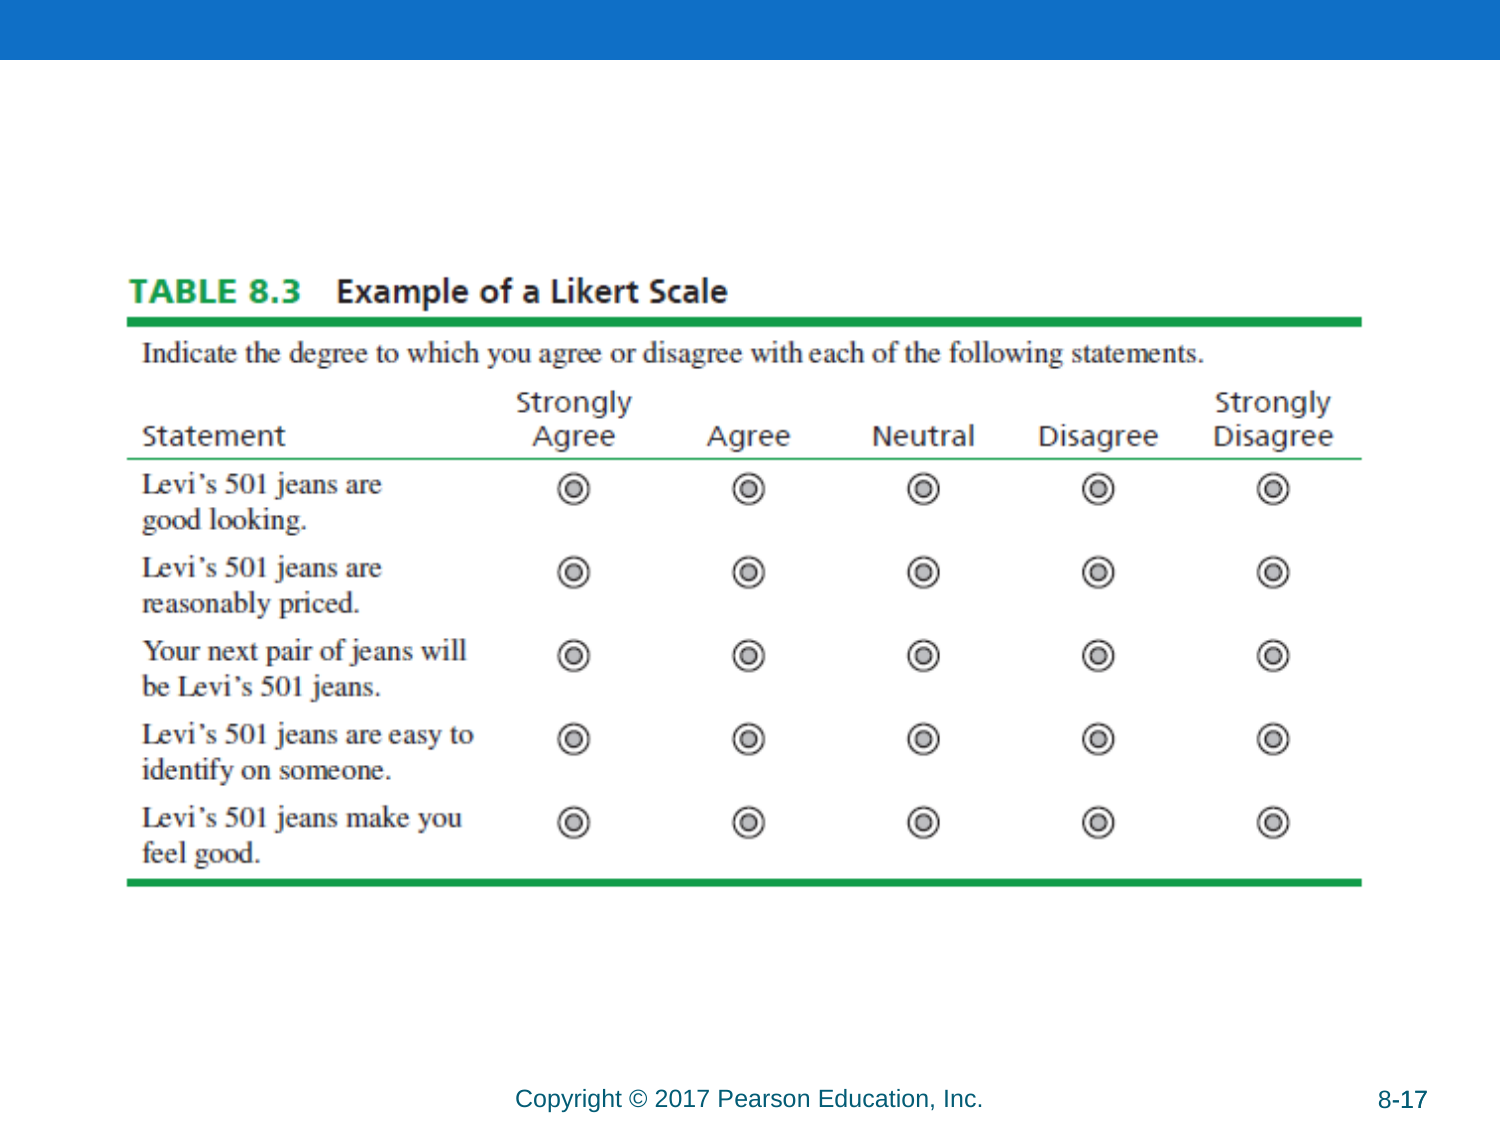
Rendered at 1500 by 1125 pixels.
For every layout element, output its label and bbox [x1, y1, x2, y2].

picture [64, 244, 1389, 905]
picture [641, 1100, 647, 1107]
